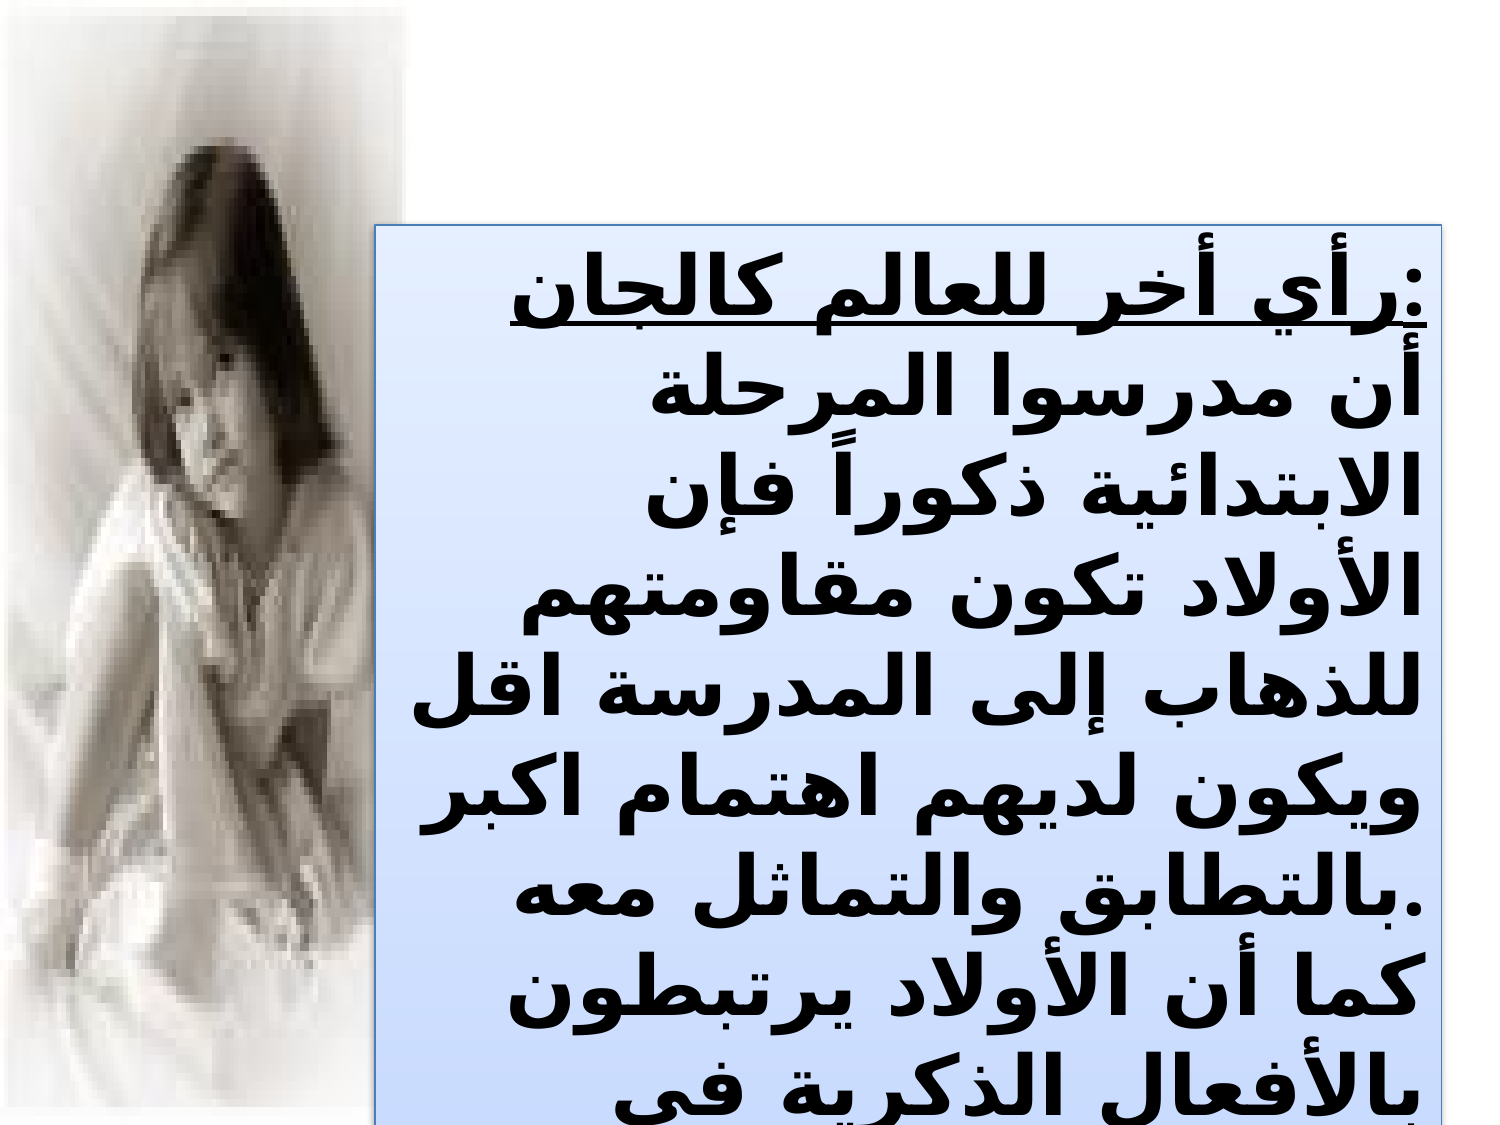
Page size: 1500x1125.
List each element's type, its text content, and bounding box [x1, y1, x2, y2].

text_box رأي أخر للعالم كالجان: أن مدرسوا المرحلة الابتدائية ذكوراً فإن الأولاد تكون مقاومتهم للذهاب إلى المدرسة اقل ويكون لديهم اهتمام اكبر بالتطابق والتماثل معه. كما أن الأولاد يرتبطون بالأفعال الذكرية في اكتساب المعرفة وتحصيلها. [415, 224, 1442, 1125]
picture [0, 0, 411, 1125]
